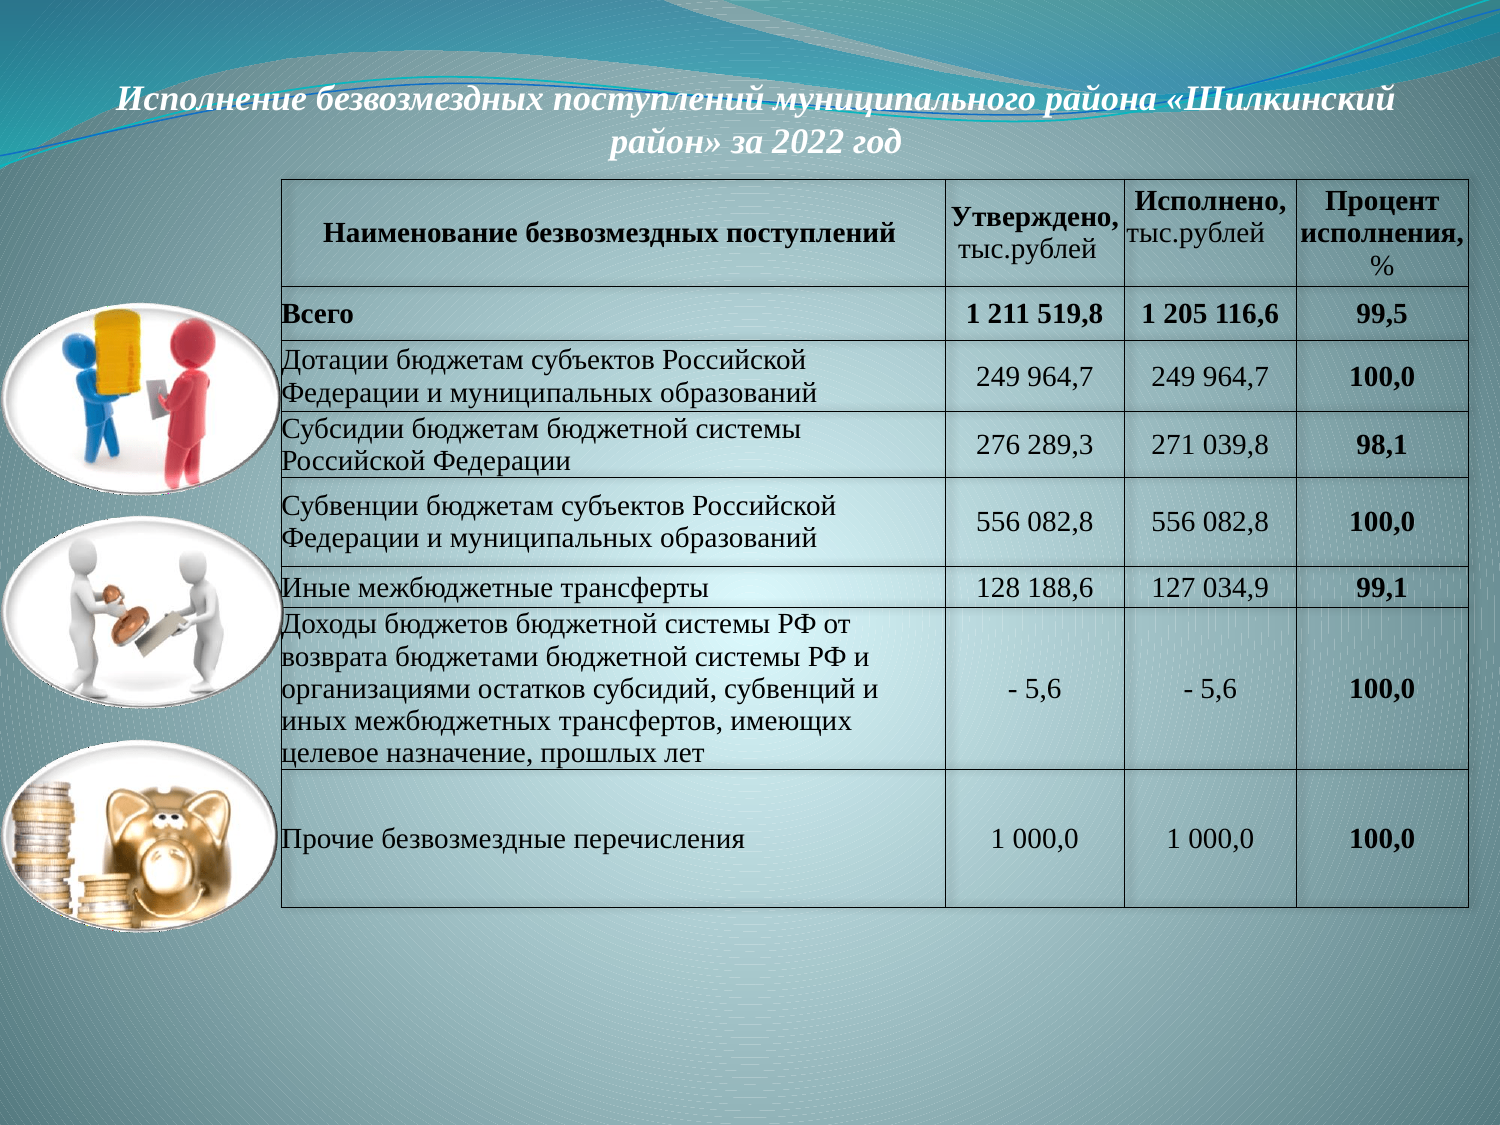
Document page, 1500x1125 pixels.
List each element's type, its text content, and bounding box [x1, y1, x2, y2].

table_cell Субсидии бюджетам бюджетной системы Российской Федерации [286, 412, 945, 477]
table_cell 271 039,8 [1125, 412, 1296, 477]
table_cell Иные межбюджетные трансферты [289, 567, 945, 607]
picture [0, 514, 284, 709]
table_cell 1 000,0 [946, 770, 1124, 907]
table_cell Доходы бюджетов бюджетной системы РФ от возврата бюджетами бюджетной системы РФ и организациями остатков субсидий, субвенций и иных межбюджетных трансфертов, имеющих целевое назначение, прошлых лет [282, 608, 945, 769]
table_cell 2 800,0 [284, 518, 288, 566]
table_cell Субвенции бюджетам субъектов Российской Федерации и муниципальных образований [282, 478, 945, 566]
table_cell 100,0 [1297, 608, 1468, 769]
table_header Наименование безвозмездных поступлений [282, 180, 945, 286]
table_header Утверждено, тыс.рублей [946, 180, 1124, 286]
table_cell Прочие безвозмездные перечисления [283, 770, 945, 907]
table_cell 100,0 [1297, 341, 1468, 411]
picture [0, 302, 281, 496]
table_cell 100,0 [1297, 478, 1468, 566]
table_cell 556 082,8 [1125, 478, 1296, 566]
table_cell 99,5 [1297, 287, 1468, 340]
picture [0, 739, 278, 933]
table_cell 1 211 519,8 [946, 287, 1124, 340]
table_cell 249 964,7 [946, 341, 1124, 411]
table_cell 127 034,9 [1125, 567, 1296, 607]
table_cell 276 289,3 [946, 412, 1124, 477]
table_header Процент исполнения, % [1297, 180, 1468, 286]
table_cell 99,1 [1297, 567, 1468, 607]
title Исполнение безвозмездных поступлений муниципального района «Шилкинский район» за 2022 год [75, 66, 1438, 161]
table_cell - 5,6 [1125, 608, 1296, 769]
table_cell 128 188,6 [946, 567, 1124, 607]
table_cell Дотации бюджетам субъектов Российской Федерации и муниципальных образований [286, 341, 945, 411]
table_cell 1 000,0 [1125, 770, 1296, 907]
table_header Исполнено, тыс.рублей [1125, 180, 1296, 286]
table_cell 249 964,7 [1125, 341, 1296, 411]
table_cell - 5,6 [946, 608, 1124, 769]
table_cell 100,0 [1297, 770, 1468, 907]
table_cell 556 082,8 [946, 478, 1124, 566]
table_cell 1 205 116,6 [1125, 287, 1296, 340]
table_cell 87 117,7 [282, 608, 288, 717]
table_cell 98,1 [1297, 412, 1468, 477]
table_cell Всего [282, 287, 945, 340]
